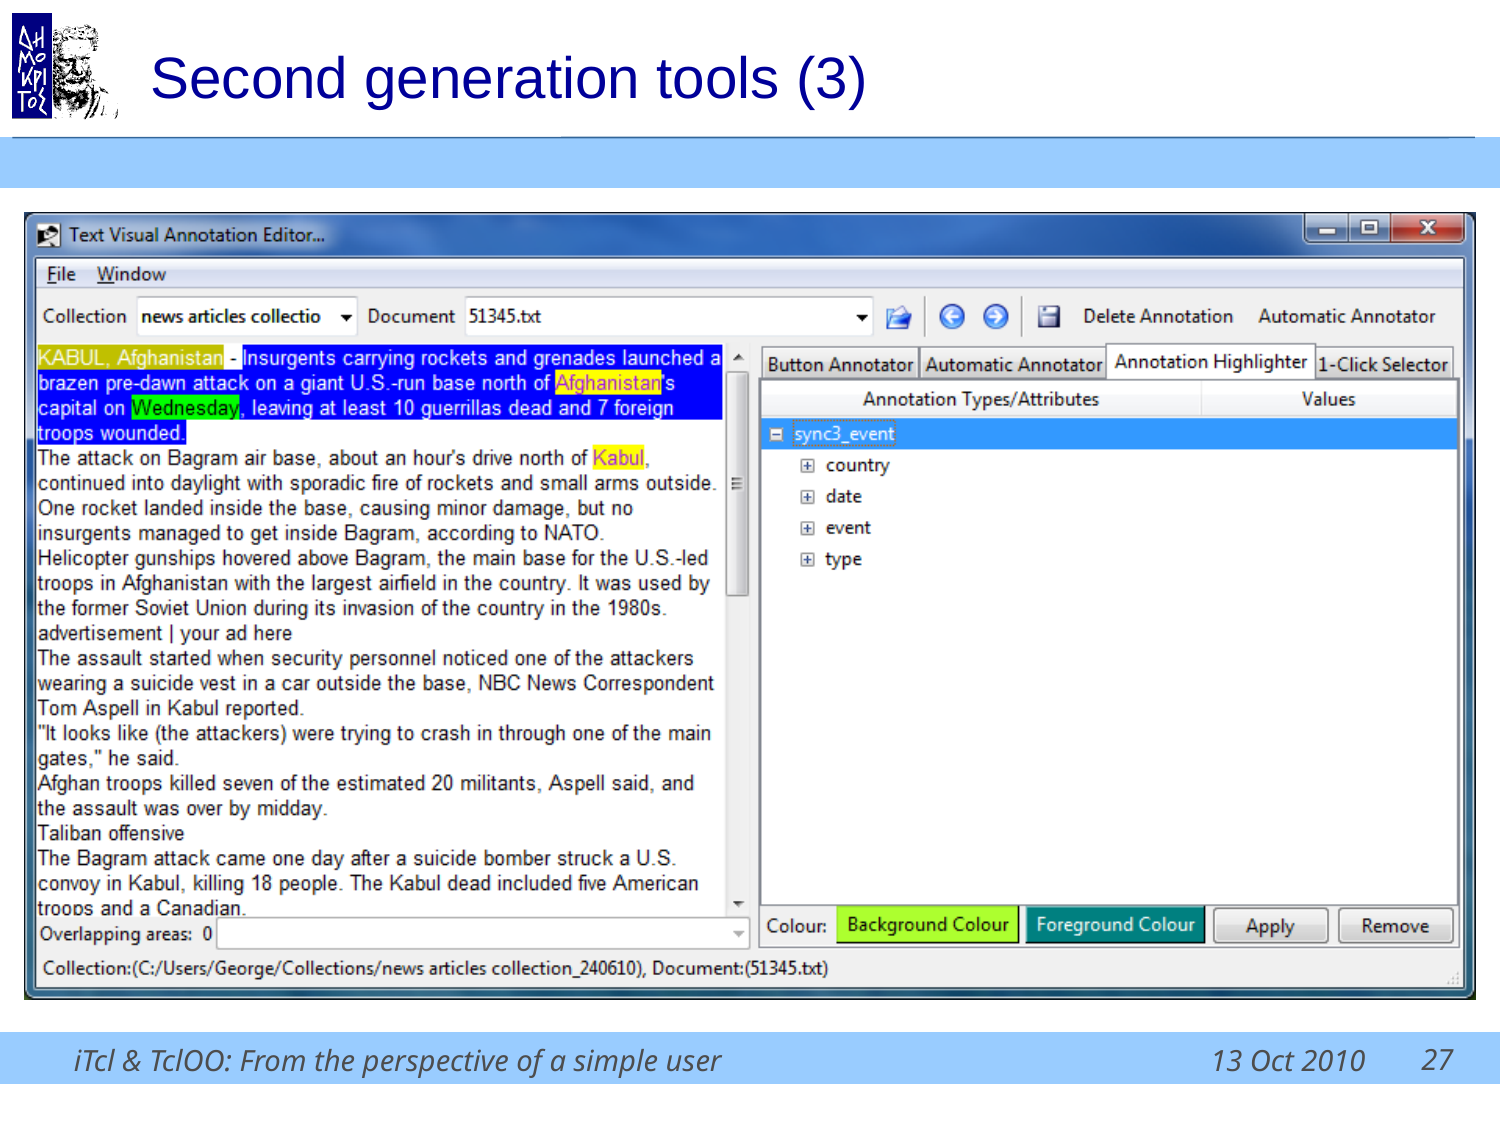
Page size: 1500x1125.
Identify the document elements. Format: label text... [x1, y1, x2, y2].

picture [11, 13, 118, 120]
picture [23, 212, 1477, 1001]
footer iTcl & TclOO: From the perspective of a simple user [58, 1034, 1190, 1086]
title Second generation tools (3) [135, 12, 1476, 138]
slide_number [1190, 1034, 1381, 1086]
slide_number 27 [1399, 1033, 1476, 1084]
